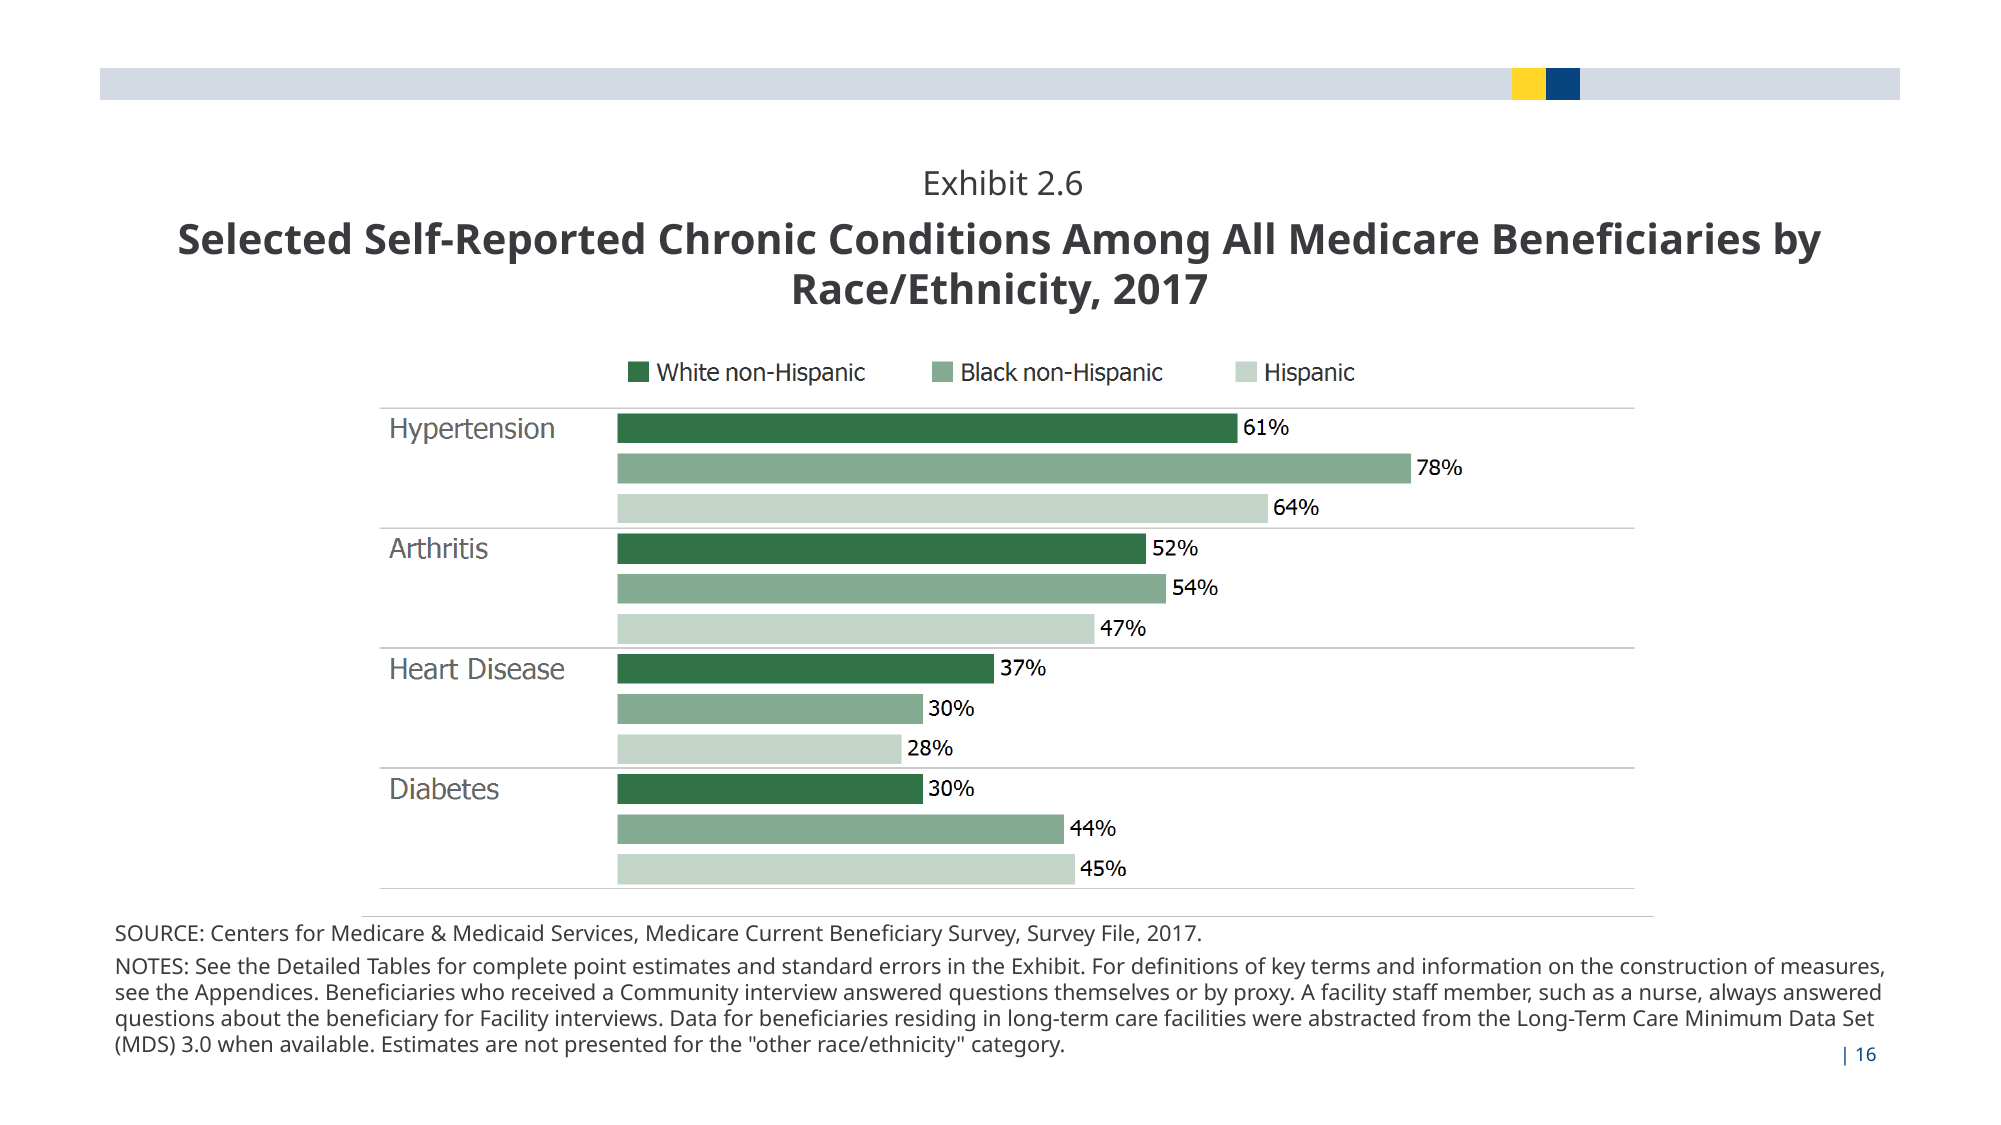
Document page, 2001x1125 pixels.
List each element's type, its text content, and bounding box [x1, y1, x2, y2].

list Selected Self-Reported Chronic Conditions Among All Medicare Beneficiaries by Race/Ethnicity, 2017 [99, 213, 1900, 300]
title Exhibit 2.6 [99, 154, 1900, 213]
picture [362, 342, 1655, 917]
list SOURCE: Centers for Medicare & Medicaid Services, Medicare Current Beneficiary Survey, Survey File, 2017. NOTES: See the Detailed Tables for complete point estimates and standard errors in the Exhibit. For definitions of key terms and information on the construction of measures, see the Appendices. Beneficiaries who received a Community interview answered questions themselves or by proxy. A facility staff member, such as a nurse, always answered questions about the beneficiary for Facility interviews. Data for beneficiaries residing in long-term care facilities were abstracted from the Long-Term Care Minimum Data Set (MDS) 3.0 when available. Estimates are not presented for the "other race/ethnicity" category. [99, 912, 1900, 1063]
